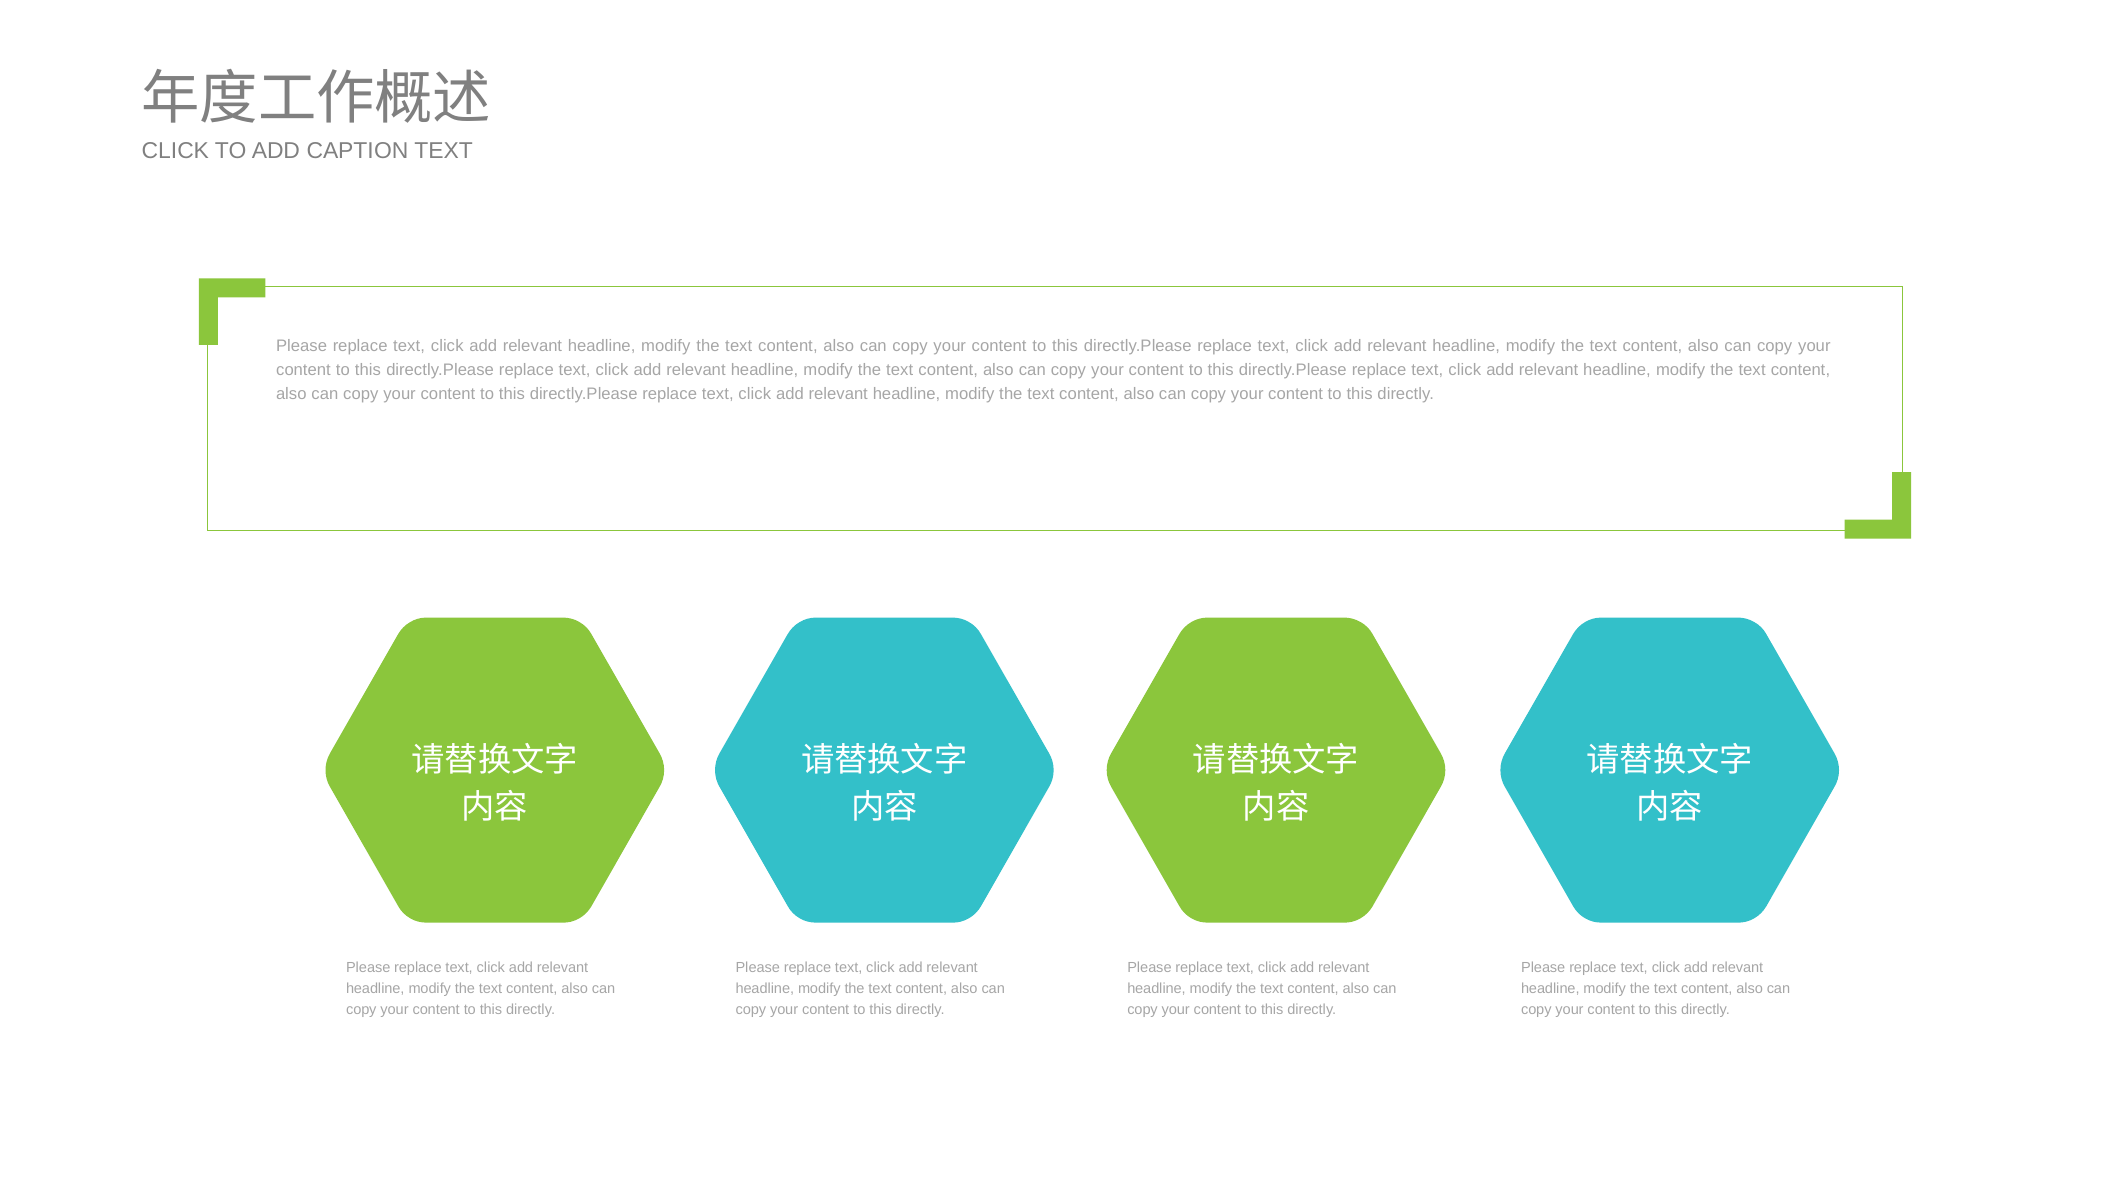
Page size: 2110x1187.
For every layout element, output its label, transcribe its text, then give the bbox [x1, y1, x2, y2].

text_box Please replace text, click add relevant headline, modify the text content, also can copy your content to this directly.Please replace text, click add relevant headline, modify the text content, also can copy your content to this directly.Please replace text, click add relevant headline, modify the text content, also can copy your content to this directly.Please replace text, click add relevant headline, modify the text content, also can copy your content to this directly.Please replace text, click add relevant headline, modify the text content, also can copy your content to this directly. [276, 330, 1834, 403]
text_box Please replace text, click add relevant headline, modify the text content, also can copy your content to this directly. [331, 947, 659, 1025]
text_box [206, 285, 1903, 532]
text_box 请替换文字内容 [1181, 729, 1371, 826]
text_box 请替换文字内容 [789, 729, 979, 826]
text_box [1500, 617, 1840, 923]
text_box [1106, 617, 1446, 923]
text_box Please replace text, click add relevant headline, modify the text content, also can copy your content to this directly. [720, 947, 1048, 1025]
text_box [1844, 471, 1912, 540]
text_box Please replace text, click add relevant headline, modify the text content, also can copy your content to this directly. [1506, 947, 1834, 1025]
text_box CLICK TO ADD CAPTION TEXT [141, 135, 521, 163]
text_box 请替换文字内容 [400, 729, 590, 826]
text_box Please replace text, click add relevant headline, modify the text content, also can copy your content to this directly. [1112, 947, 1440, 1025]
text_box [715, 617, 1054, 923]
text_box [198, 277, 266, 346]
text_box 请替换文字内容 [1575, 729, 1765, 826]
text_box [325, 617, 665, 923]
text_box 年度工作概述 [141, 60, 521, 131]
